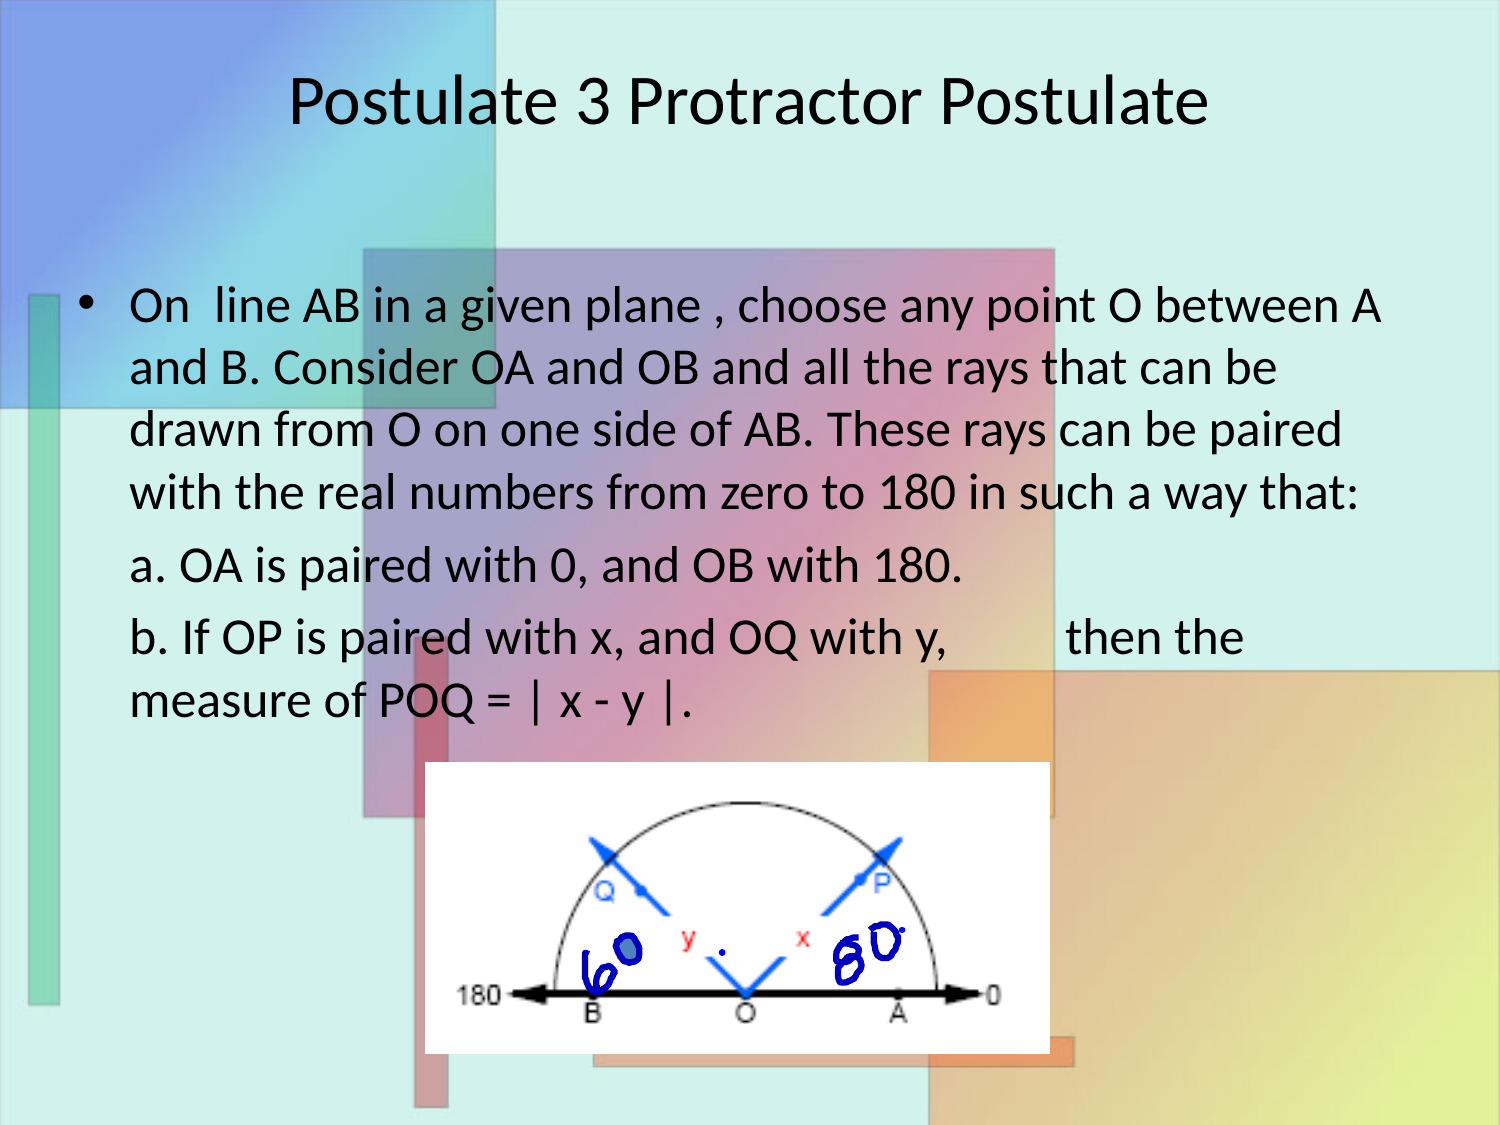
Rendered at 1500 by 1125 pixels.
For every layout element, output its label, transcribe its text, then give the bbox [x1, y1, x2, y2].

title Postulate 3 Protractor Postulate [75, 45, 1425, 233]
picture [0, 0, 1500, 1125]
list On line AB in a given plane , choose any point O between A and B. Consider OA and OB and all the rays that can be drawn from O on one side of AB. These rays can be paired with the real numbers from zero to 180 in such a way that: a. OA is paired with 0, and OB with 180. b. If OP is paired with x, and OQ with y, then the measure of POQ = | x - y |. [62, 262, 1413, 738]
